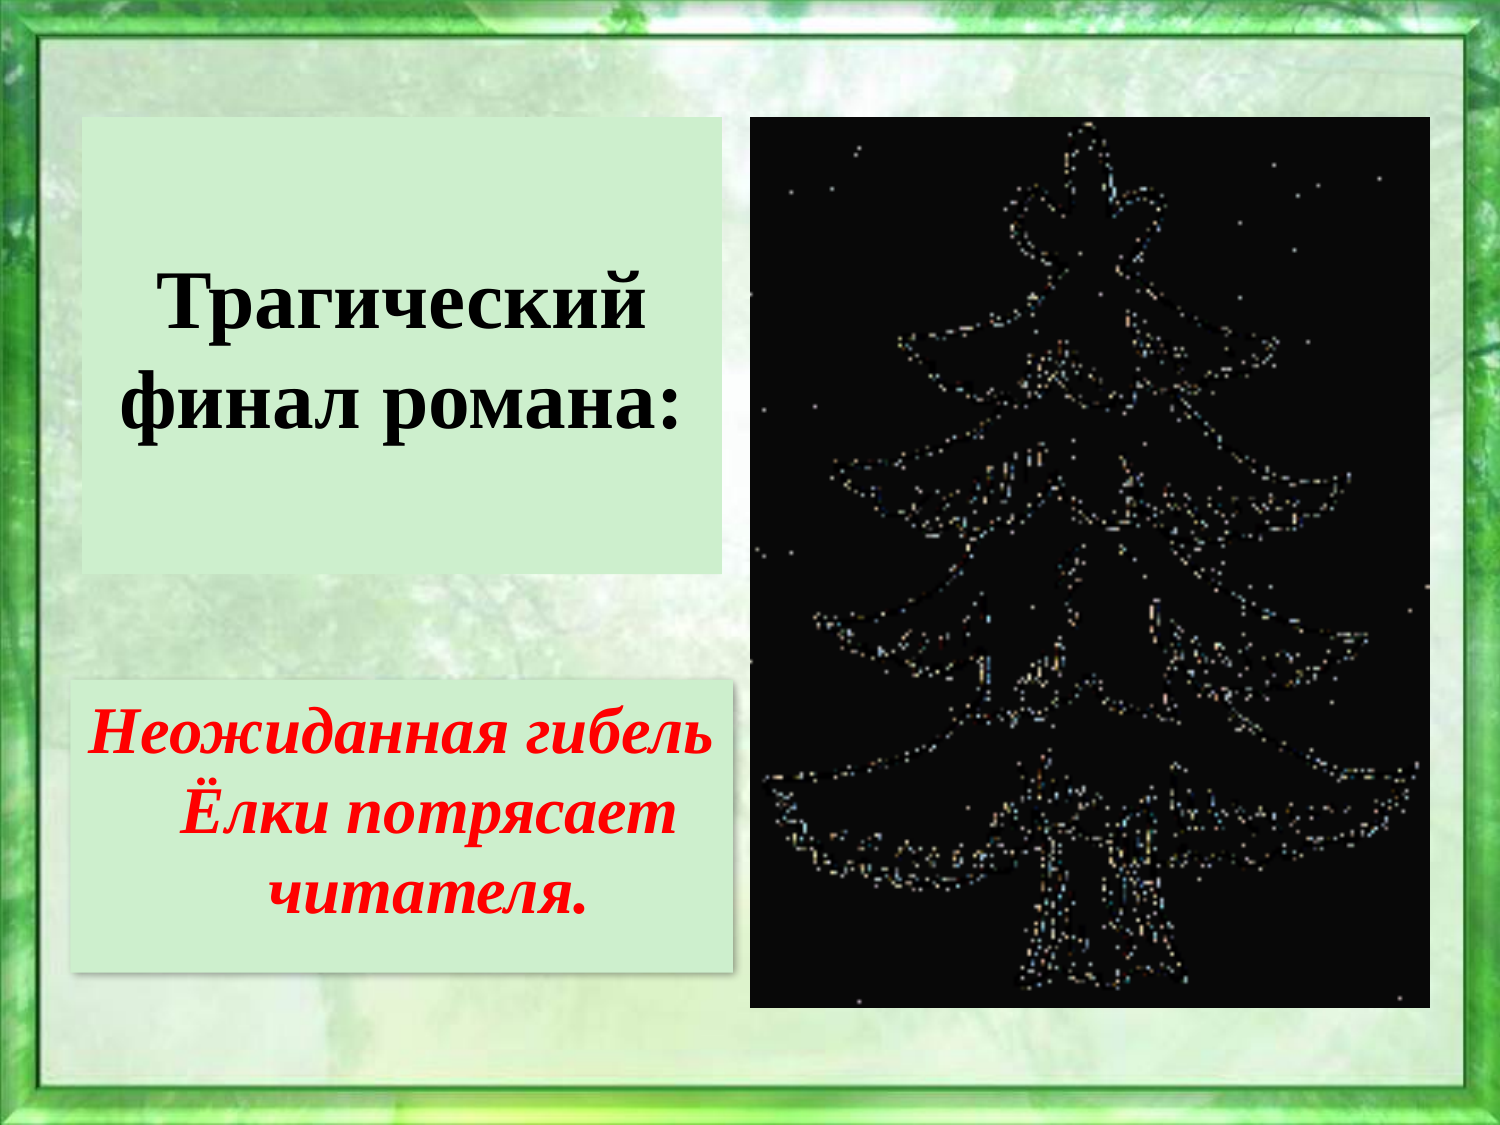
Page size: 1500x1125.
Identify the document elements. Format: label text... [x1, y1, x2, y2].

title Трагический финал романа: [82, 117, 722, 575]
picture [0, 0, 1500, 1125]
list Неожиданная гибель Ёлки потрясает читателя. [70, 679, 733, 973]
